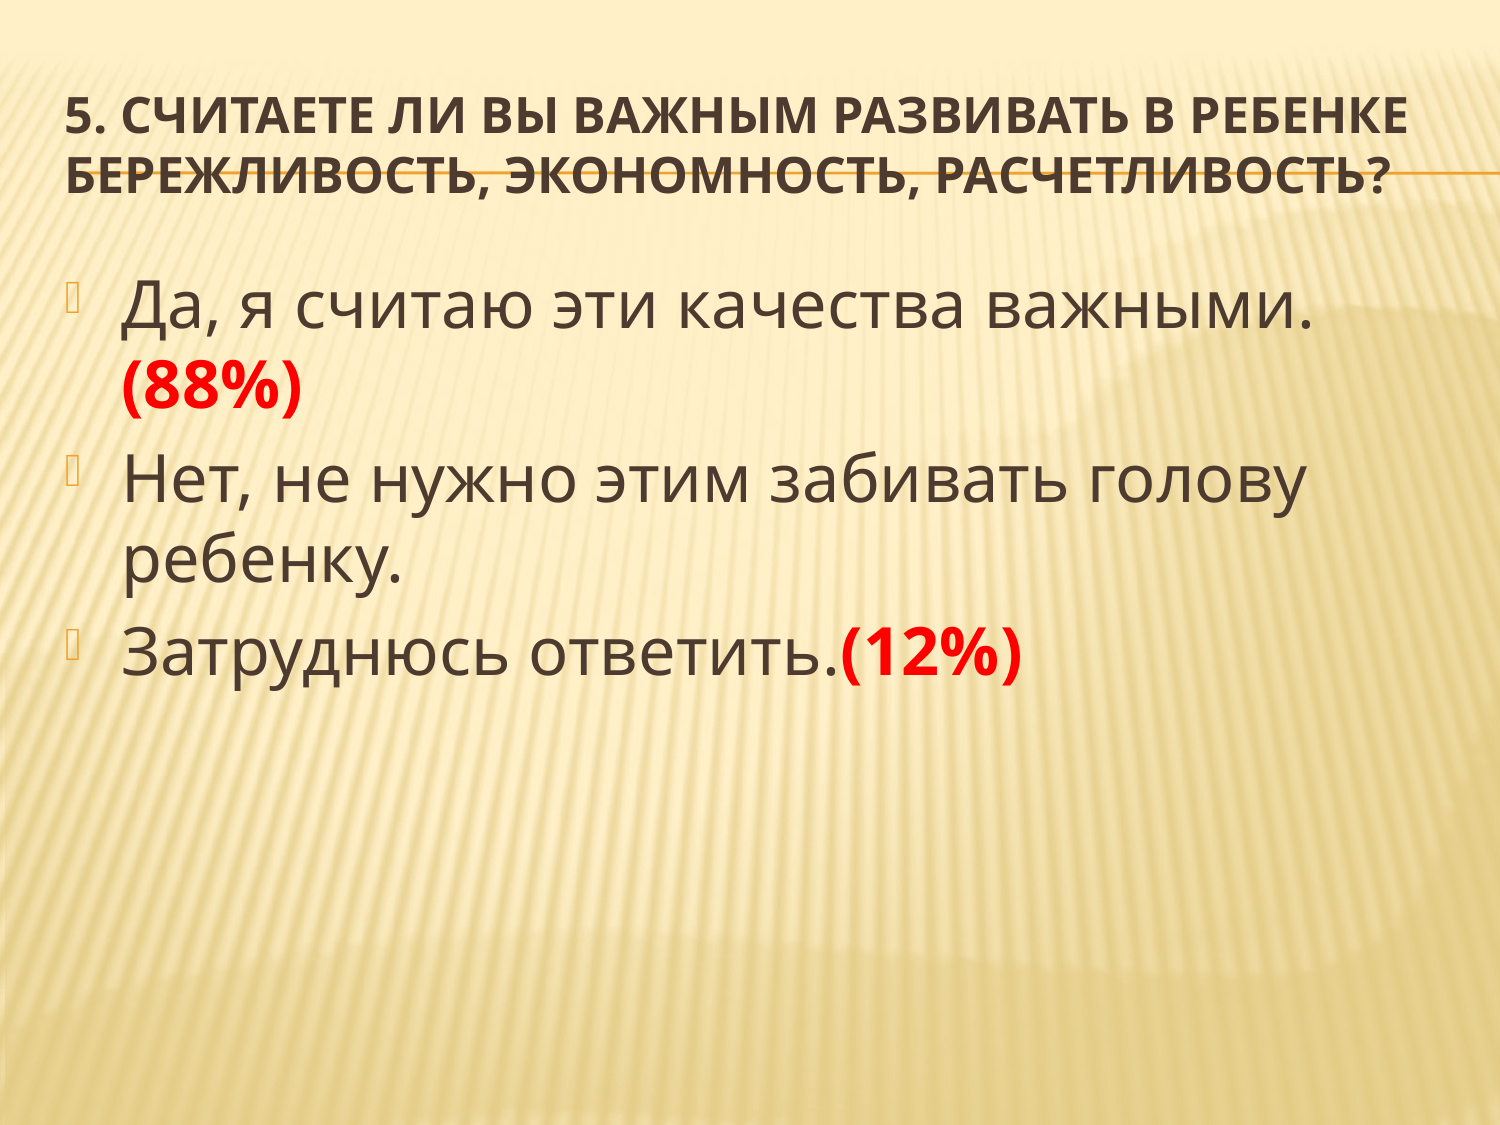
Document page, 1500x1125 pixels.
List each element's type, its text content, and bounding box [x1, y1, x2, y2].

title 5. Считаете ли Вы важным развивать в ребенке бережливость, экономность, расчетливость? [50, 75, 1475, 213]
list Да, я считаю эти качества важными.(88%) Нет, не нужно этим забивать голову ребенку. Затруднюсь ответить.(12%) [50, 254, 1475, 998]
